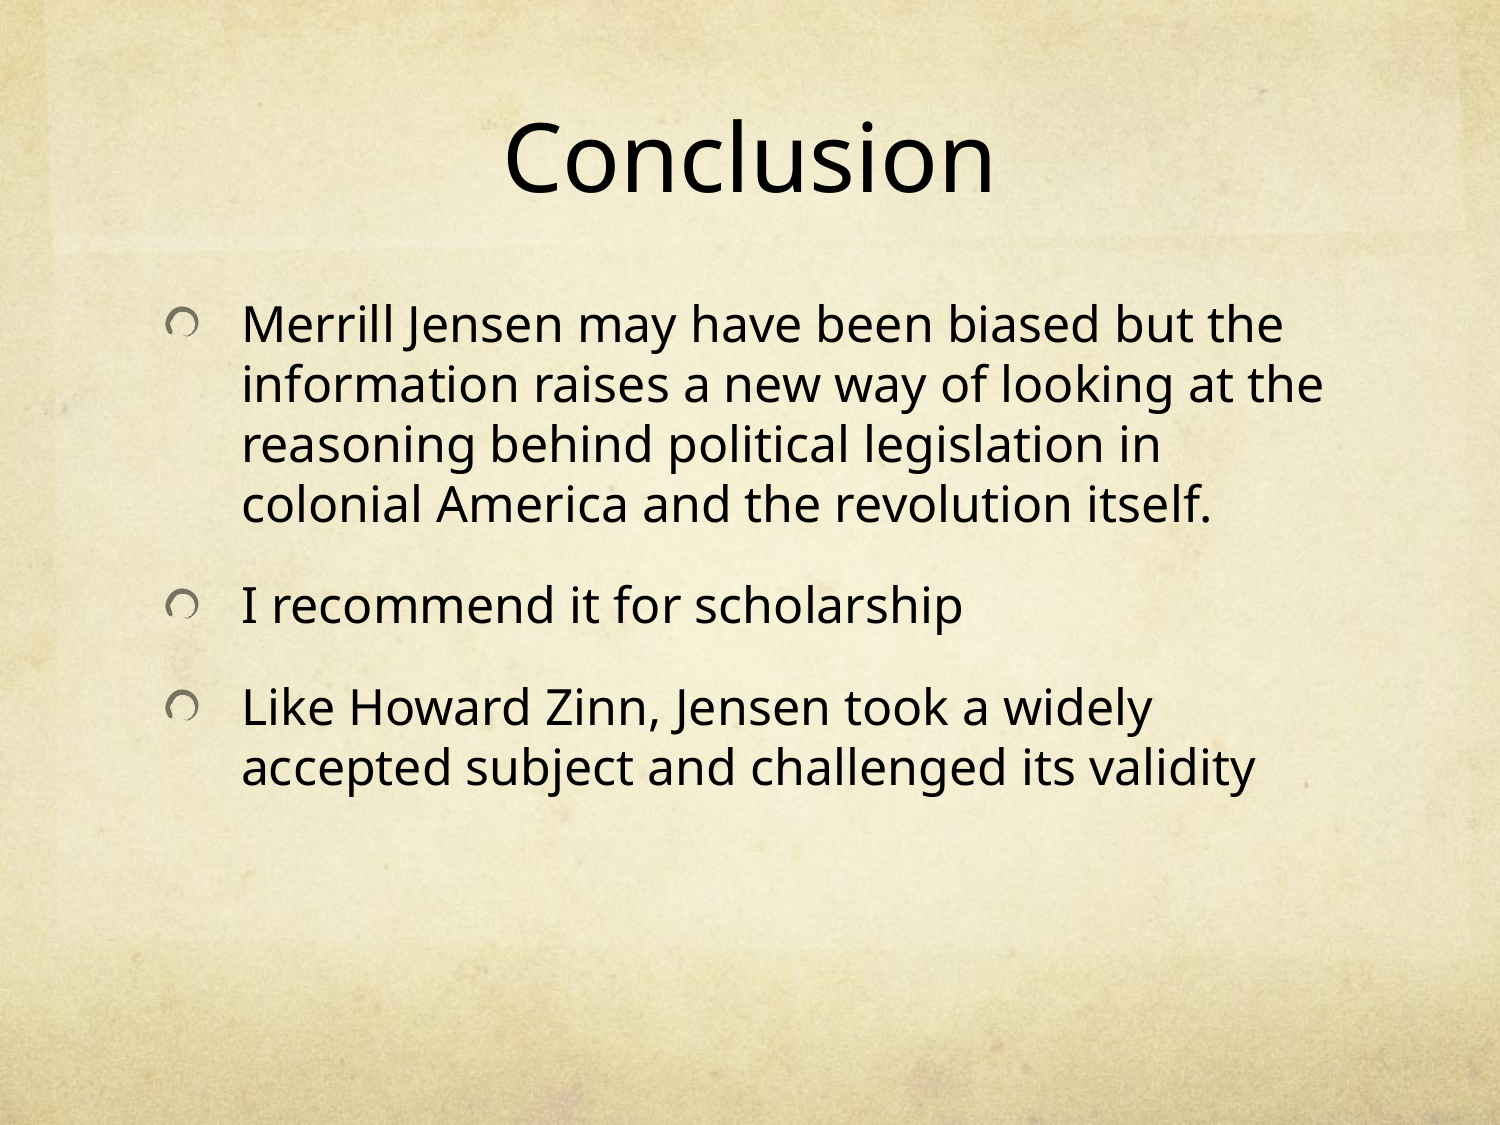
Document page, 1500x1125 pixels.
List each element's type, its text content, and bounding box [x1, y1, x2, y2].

picture [0, 0, 1500, 1125]
title Conclusion [150, 82, 1350, 225]
list Merrill Jensen may have been biased but the information raises a new way of looking at the reasoning behind political legislation in colonial America and the revolution itself. I recommend it for scholarship Like Howard Zinn, Jensen took a widely accepted subject and challenged its validity [150, 284, 1350, 950]
